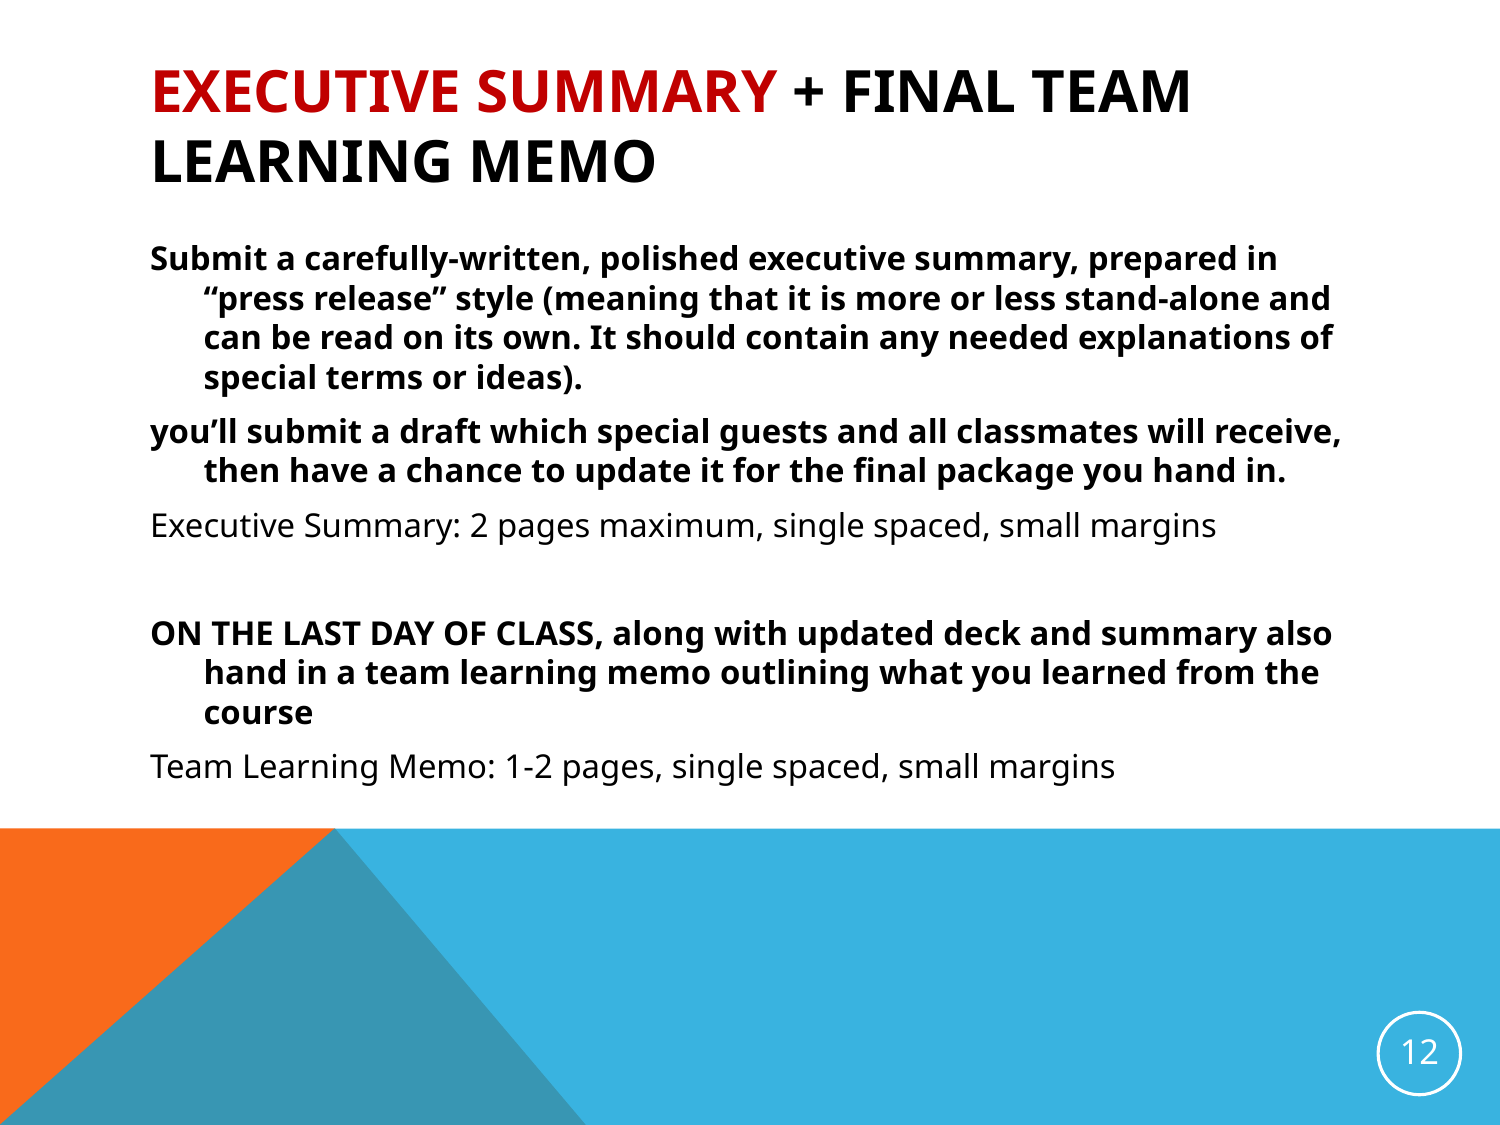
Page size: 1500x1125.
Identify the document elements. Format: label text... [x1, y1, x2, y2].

title Executive summary + Final TEAM LEARNING MEMO [135, 60, 1369, 180]
slide_number 12 [1376, 1010, 1463, 1097]
list Submit a carefully-written, polished executive summary, prepared in “press release” style (meaning that it is more or less stand-alone and can be read on its own. It should contain any needed explanations of special terms or ideas). you’ll submit a draft which special guests and all classmates will receive, then have a chance to update it for the final package you hand in. Executive Summary: 2 pages maximum, single spaced, small margins ON THE LAST DAY OF CLASS, along with updated deck and summary also hand in a team learning memo outlining what you learned from the course Team Learning Memo: 1-2 pages, single spaced, small margins [135, 180, 1369, 825]
